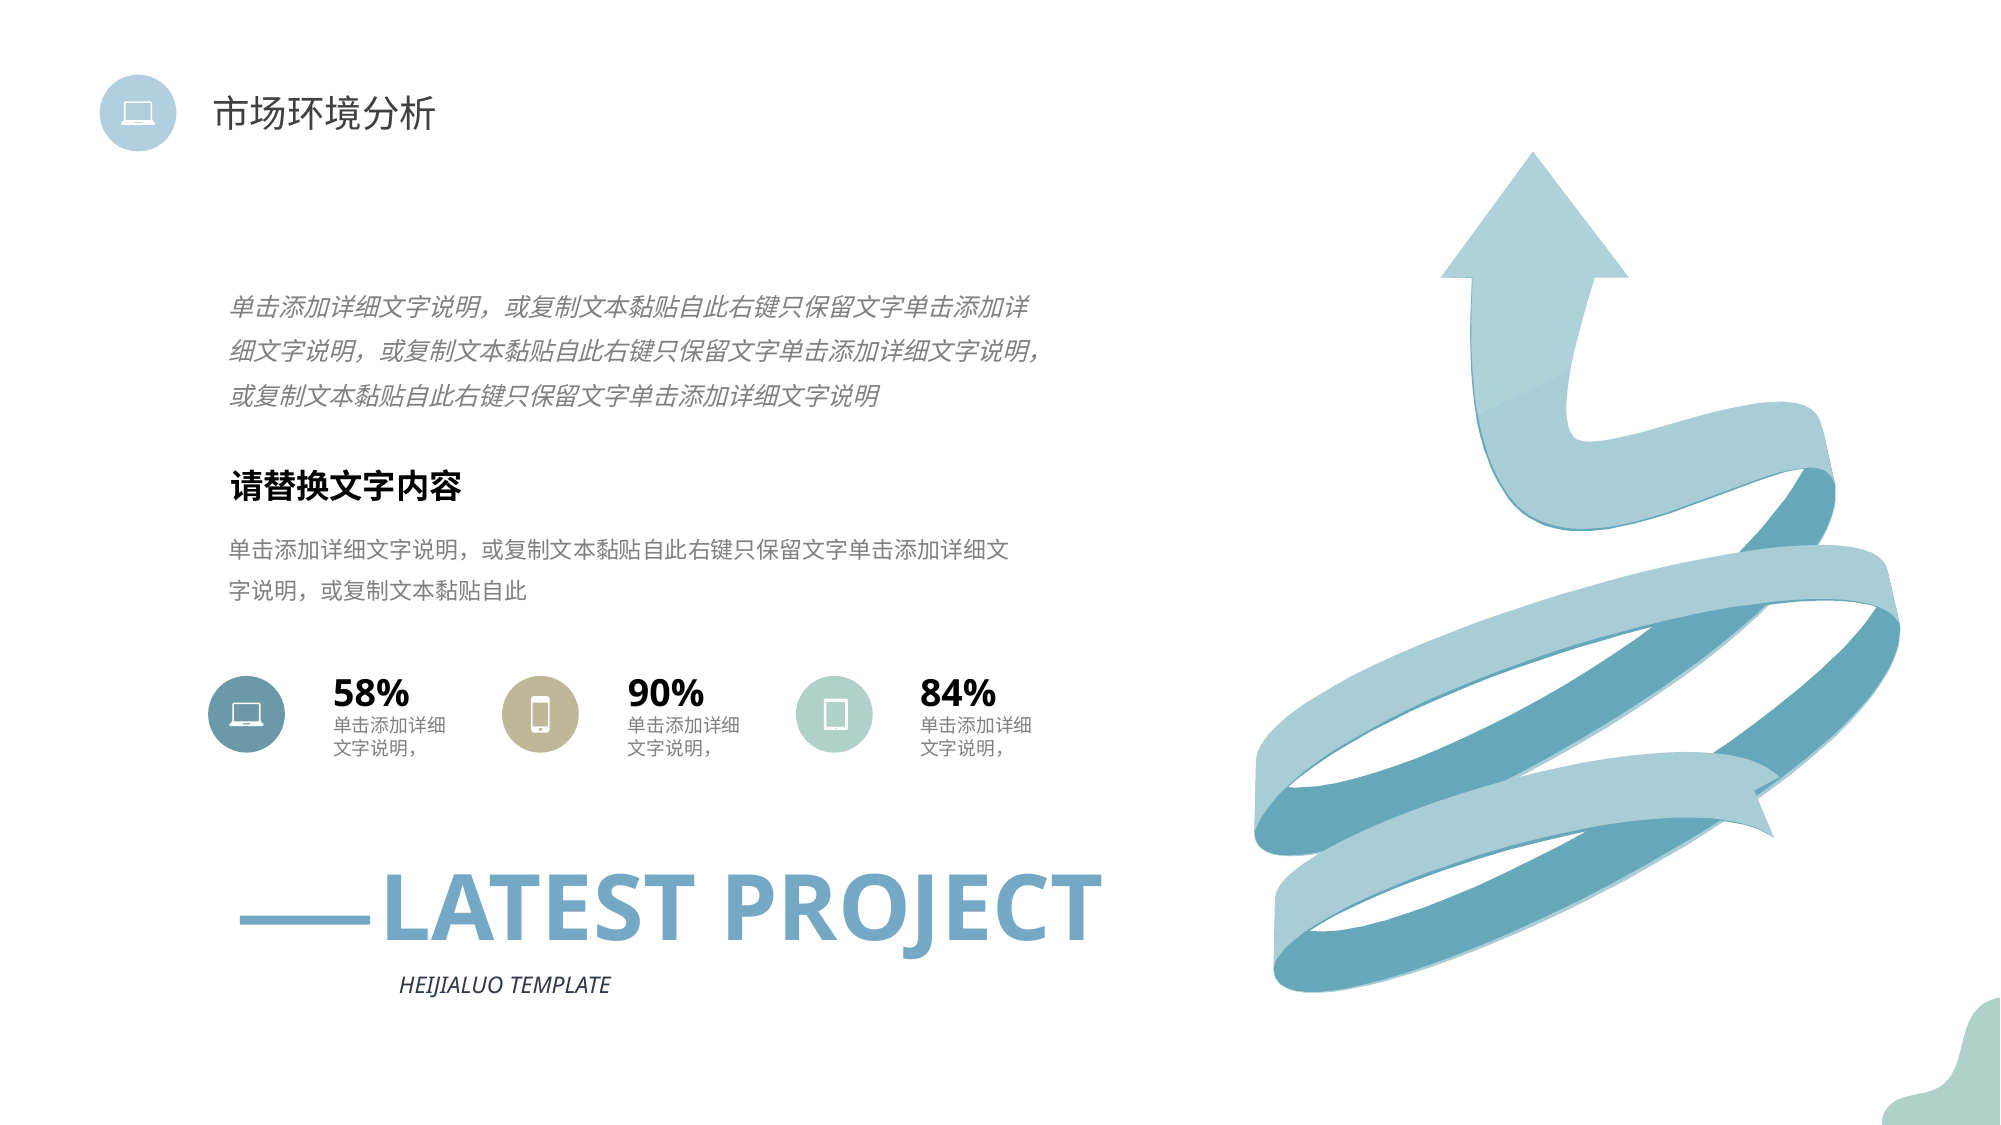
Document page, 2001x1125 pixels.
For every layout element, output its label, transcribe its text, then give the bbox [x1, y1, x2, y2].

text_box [795, 675, 873, 753]
text_box 84% 单击添加详细文字说明， [905, 661, 1056, 766]
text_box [99, 74, 177, 152]
text_box 58% 单击添加详细文字说明， [318, 661, 469, 766]
text_box 90% 单击添加详细文字说明， [613, 661, 764, 766]
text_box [208, 675, 285, 753]
text_box [1880, 996, 2000, 1125]
text_box 市场环境分析 [197, 82, 582, 143]
text_box 请替换文字内容 [215, 457, 478, 513]
text_box 单击添加详细文字说明，或复制文本黏贴自此右键只保留文字单击添加详细文字说明，或复制文本黏贴自此 [213, 514, 1036, 612]
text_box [1254, 151, 1901, 993]
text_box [239, 841, 1198, 998]
text_box 单击添加详细文字说明，或复制文本黏贴自此右键只保留文字单击添加详细文字说明，或复制文本黏贴自此右键只保留文字单击添加详细文字说明，或复制文本黏贴自此右键只保留文字单击添加详细文字说明 [213, 268, 1048, 419]
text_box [501, 675, 579, 753]
